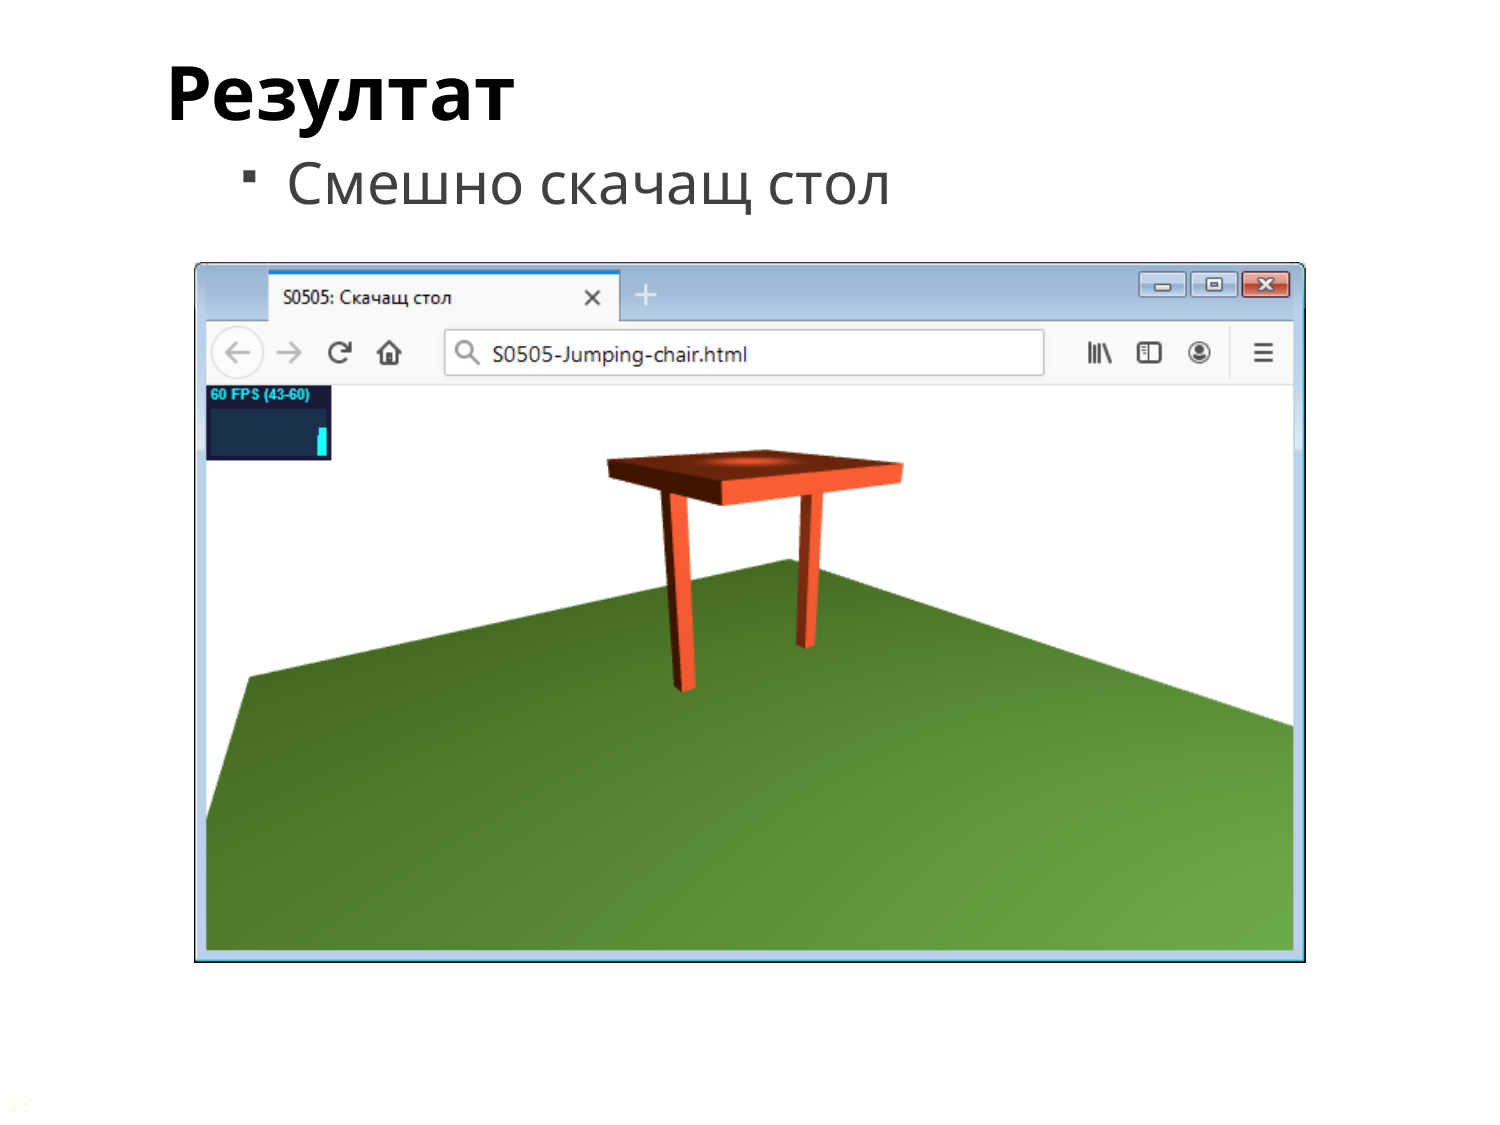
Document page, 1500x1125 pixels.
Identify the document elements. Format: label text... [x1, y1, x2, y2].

list Резултат Смешно скачащ стол [150, 37, 1488, 1113]
picture [194, 262, 1306, 963]
